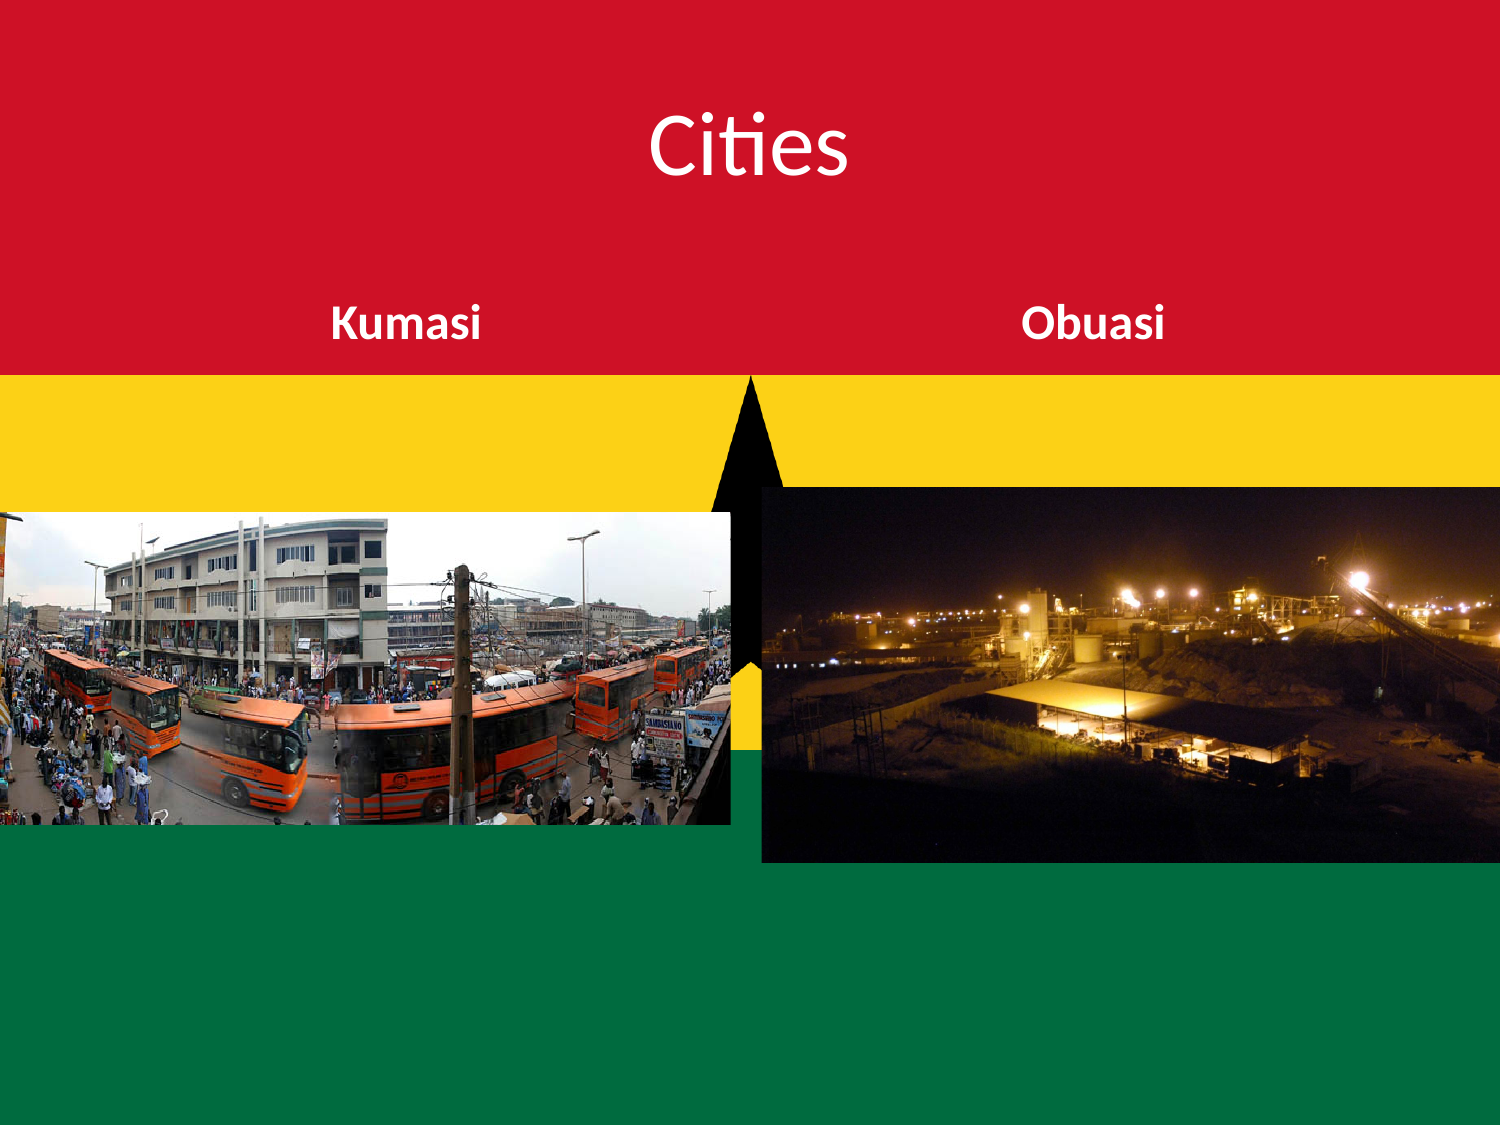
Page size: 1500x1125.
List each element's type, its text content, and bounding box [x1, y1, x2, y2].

list Obuasi [761, 251, 1426, 357]
list Kumasi [74, 251, 738, 357]
picture [0, 0, 1500, 1125]
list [761, 487, 1500, 863]
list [0, 512, 731, 826]
title Cities [74, 44, 1426, 233]
